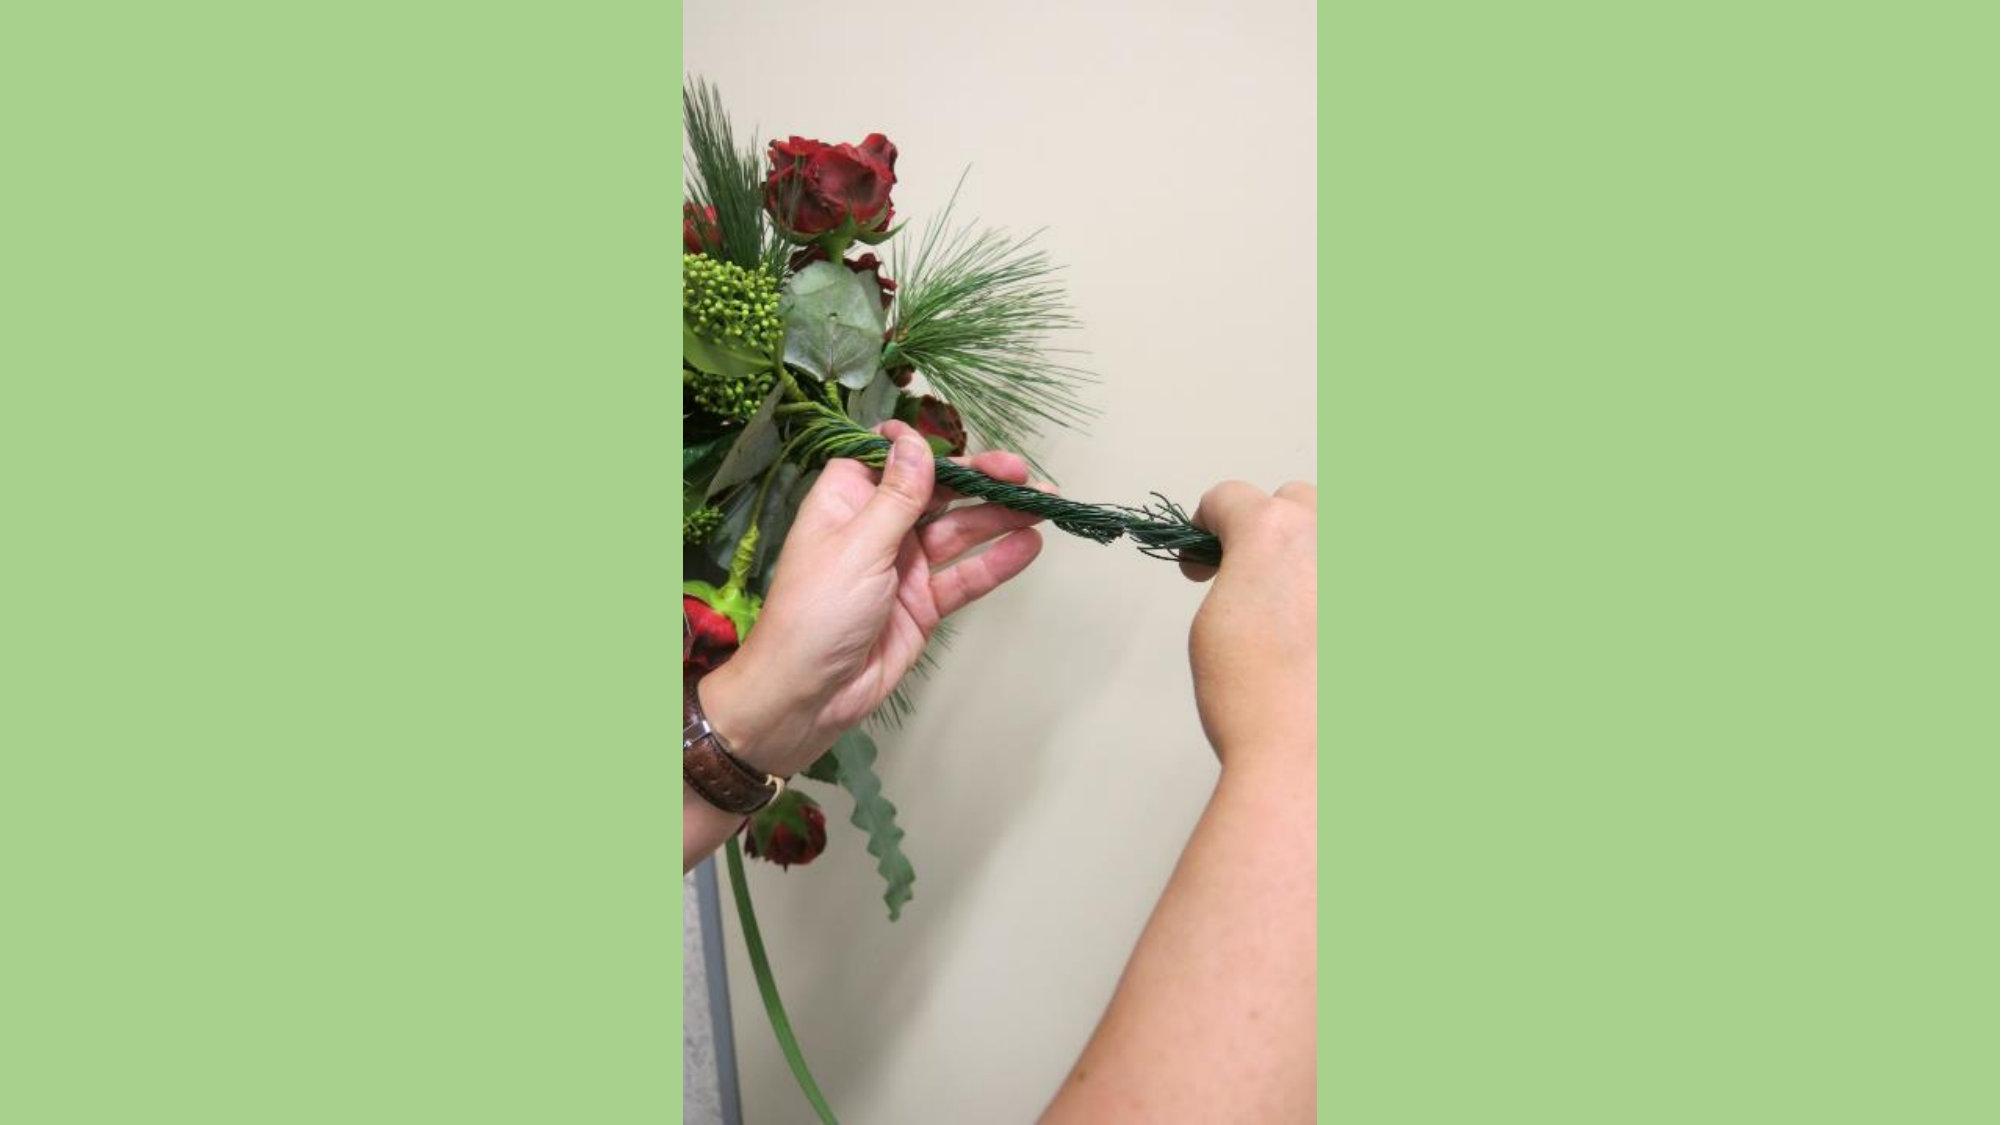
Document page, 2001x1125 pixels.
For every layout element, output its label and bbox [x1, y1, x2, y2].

picture [683, 0, 1317, 1125]
